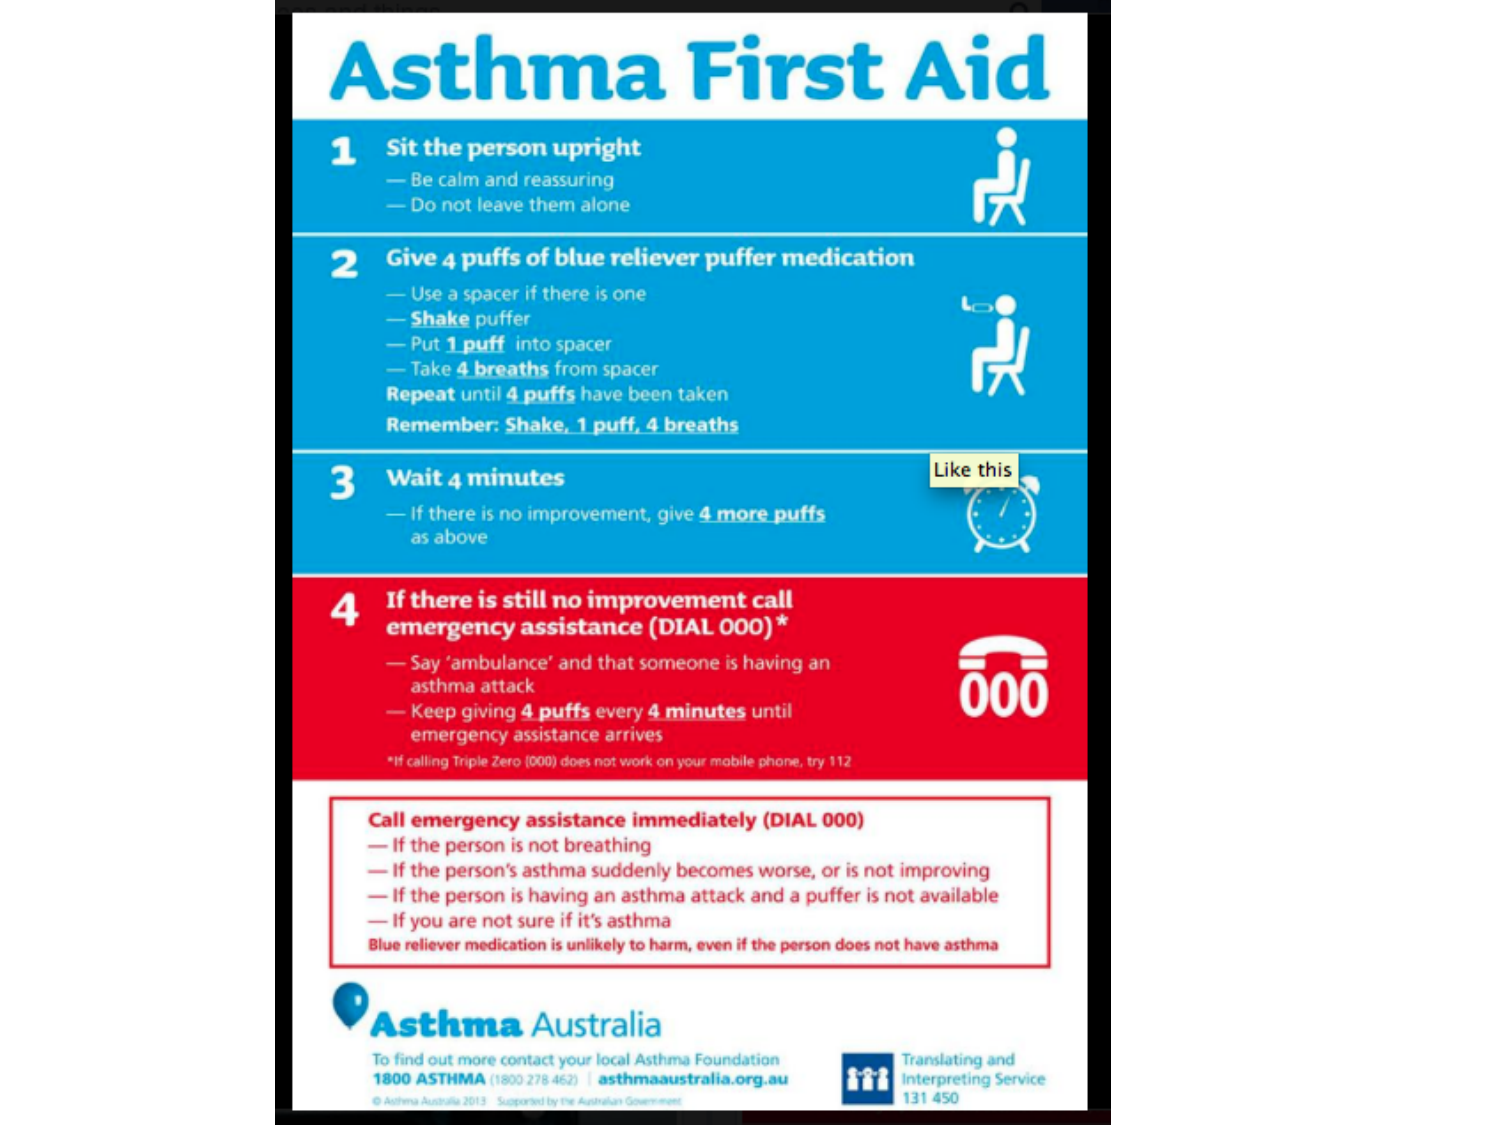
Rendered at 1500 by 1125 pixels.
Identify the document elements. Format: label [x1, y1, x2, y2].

picture [275, 0, 1112, 1125]
